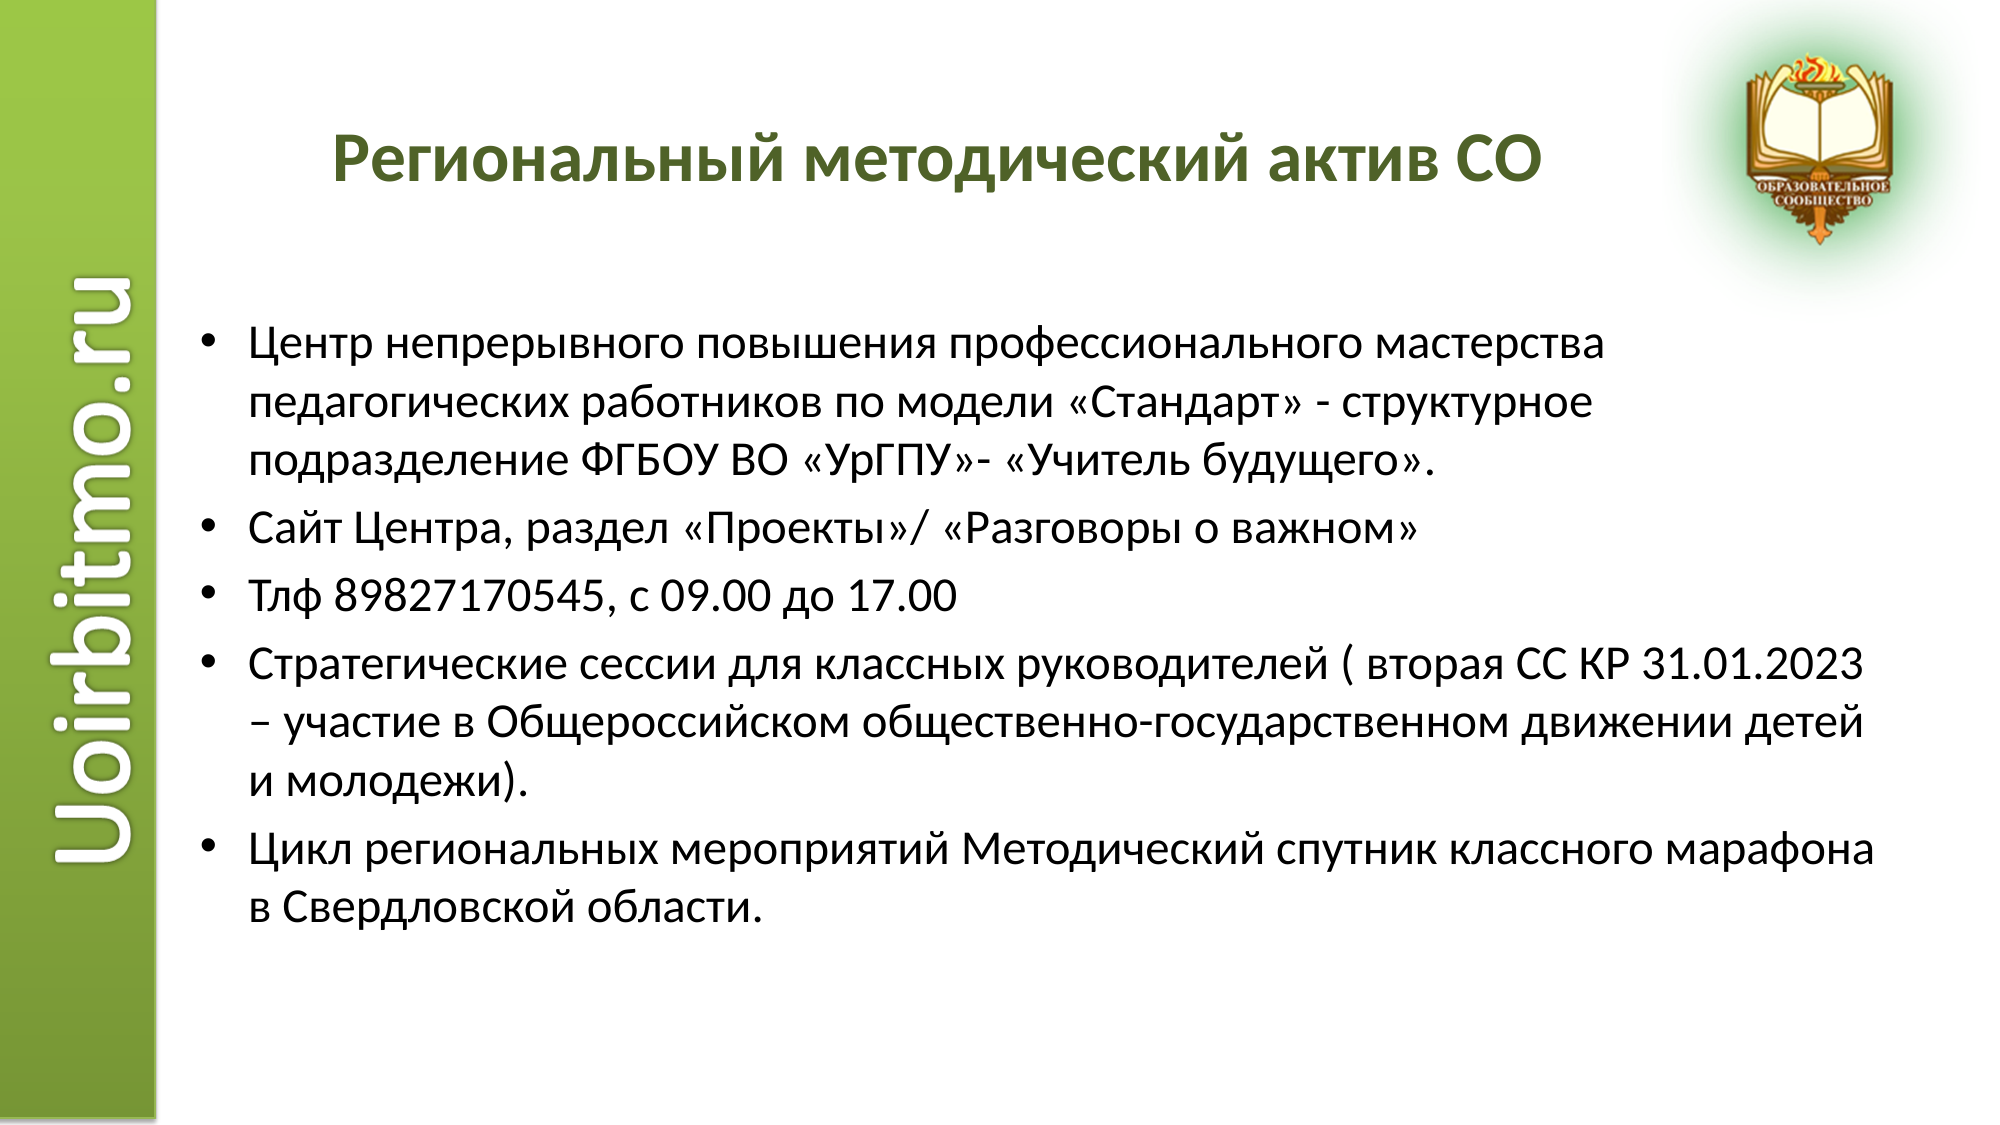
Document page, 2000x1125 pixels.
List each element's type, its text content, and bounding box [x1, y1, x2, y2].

list Центр непрерывного повышения профессионального мастерства педагогических работников по модели «Стандарт» - структурное подразделение ФГБОУ ВО «УрГПУ»- «Учитель будущего». Сайт Центра, раздел «Проекты»/ «Разговоры о важном» Тлф 89827170545, с 09.00 до 17.00 Стратегические сессии для классных руководителей ( вторая СС КР 31.01.2023 – участие в Общероссийском общественно-государственном движении детей и молодежи). Цикл региональных мероприятий Методический спутник классного марафона в Свердловской области. [184, 302, 1914, 1010]
title Региональный методический актив СО [184, 78, 1709, 228]
picture [0, 0, 2000, 1125]
